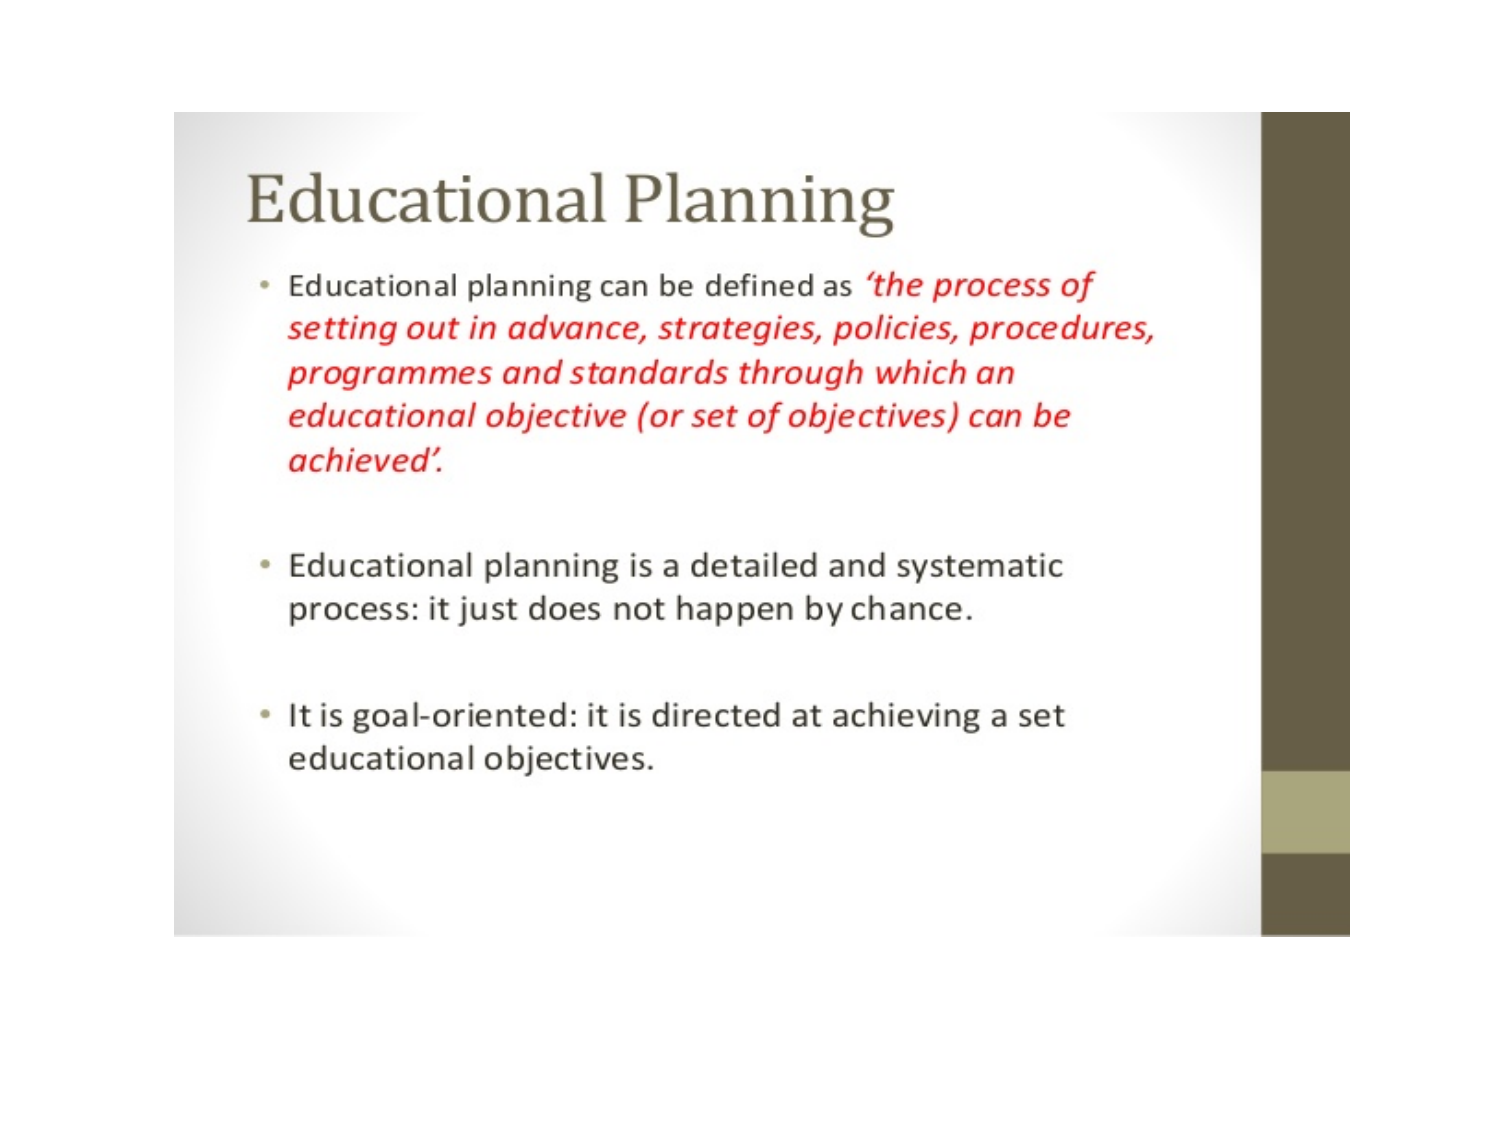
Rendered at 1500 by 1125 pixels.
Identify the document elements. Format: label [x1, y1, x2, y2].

picture [174, 112, 1351, 937]
